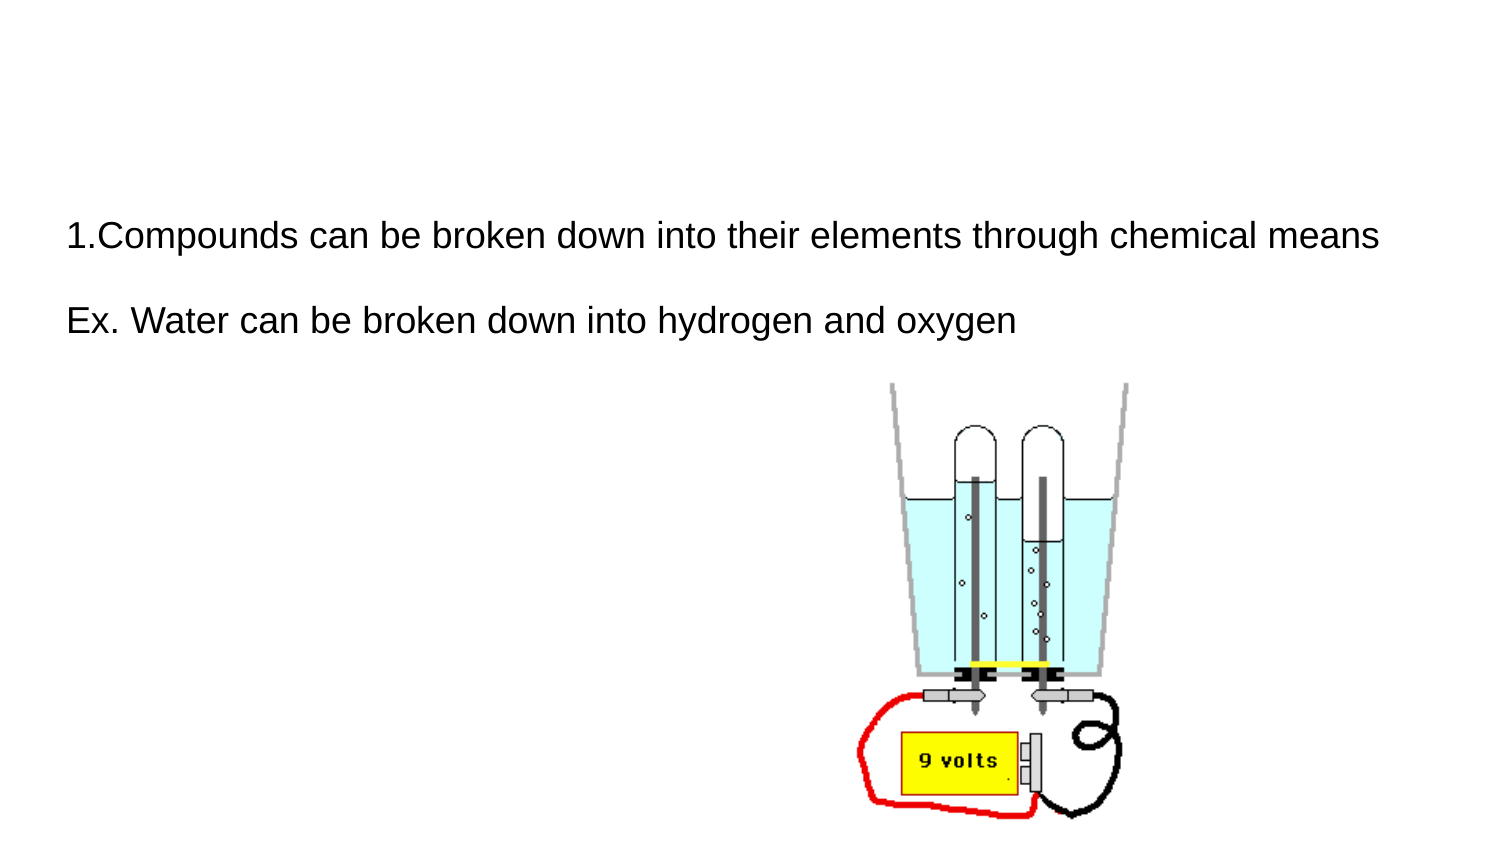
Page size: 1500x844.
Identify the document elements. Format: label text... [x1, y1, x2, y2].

list 1.Compounds can be broken down into their elements through chemical means Ex. Water can be broken down into hydrogen and oxygen [51, 189, 1449, 750]
picture [851, 376, 1135, 825]
